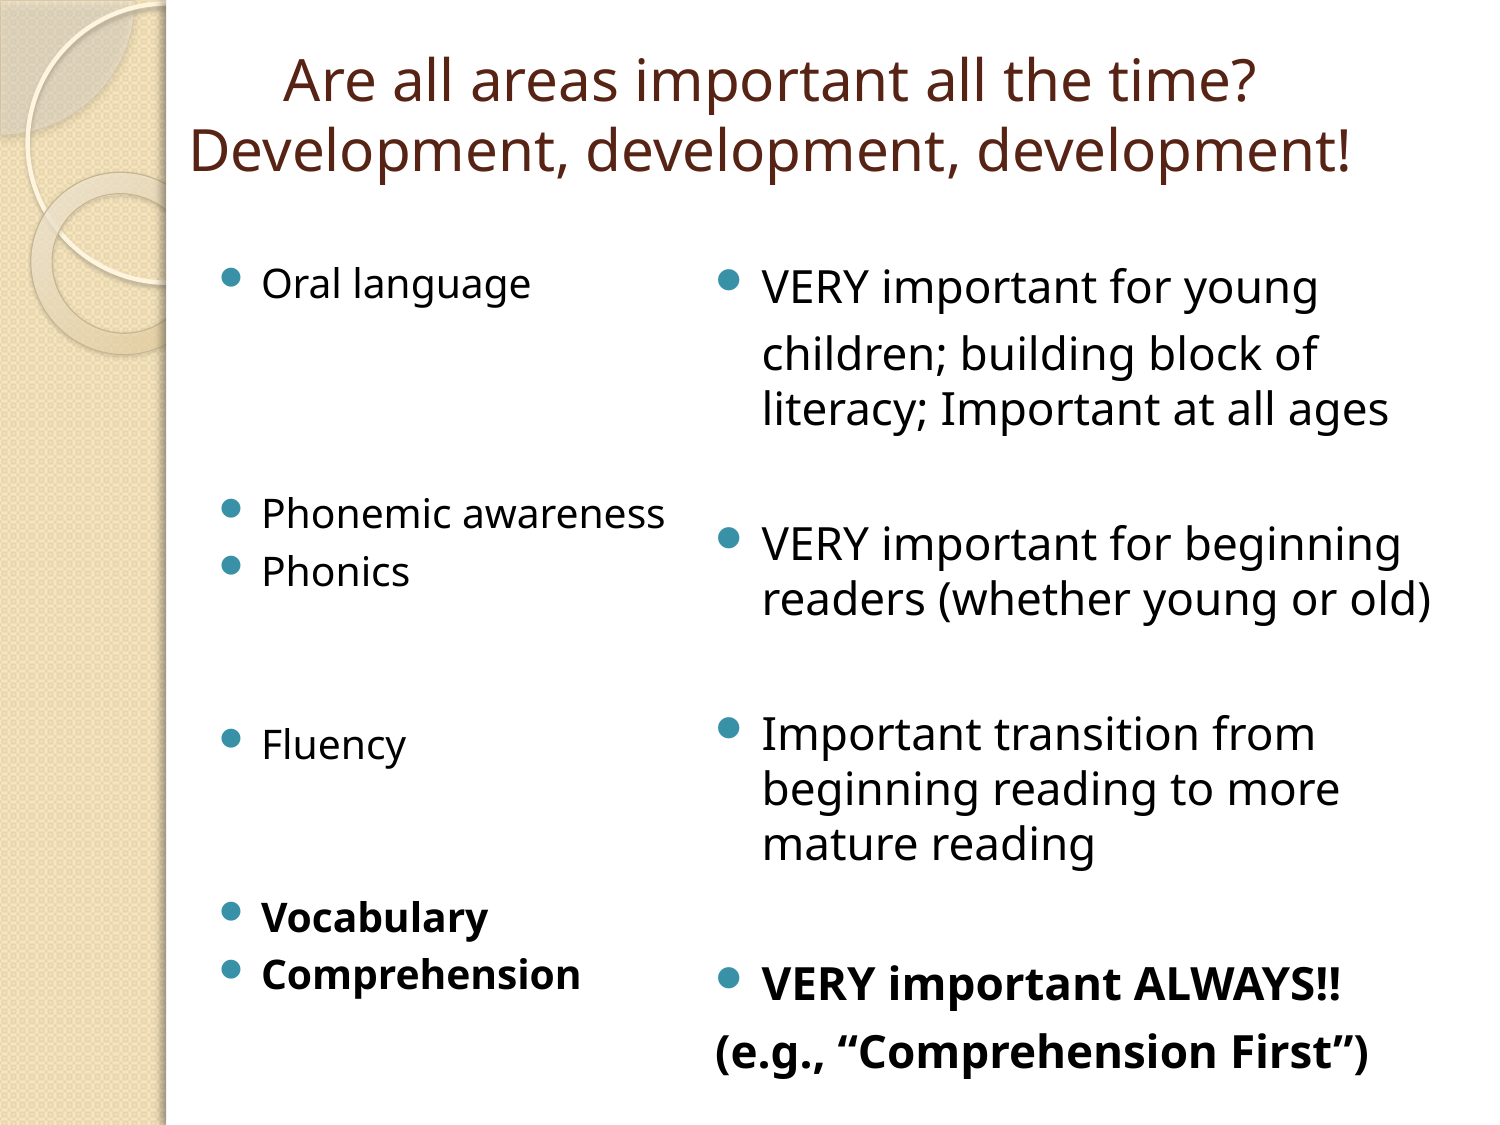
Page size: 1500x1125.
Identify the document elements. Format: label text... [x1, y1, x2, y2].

list Oral language Phonemic awareness Phonics Fluency Vocabulary Comprehension [192, 249, 686, 1015]
list VERY important for young children; building block of literacy; Important at all ages VERY important for beginning readers (whether young or old) Important transition from beginning reading to more mature reading VERY important ALWAYS!! (e.g., “Comprehension First”) [686, 249, 1466, 1015]
title Are all areas important all the time? Development, development, development! [75, 45, 1466, 181]
